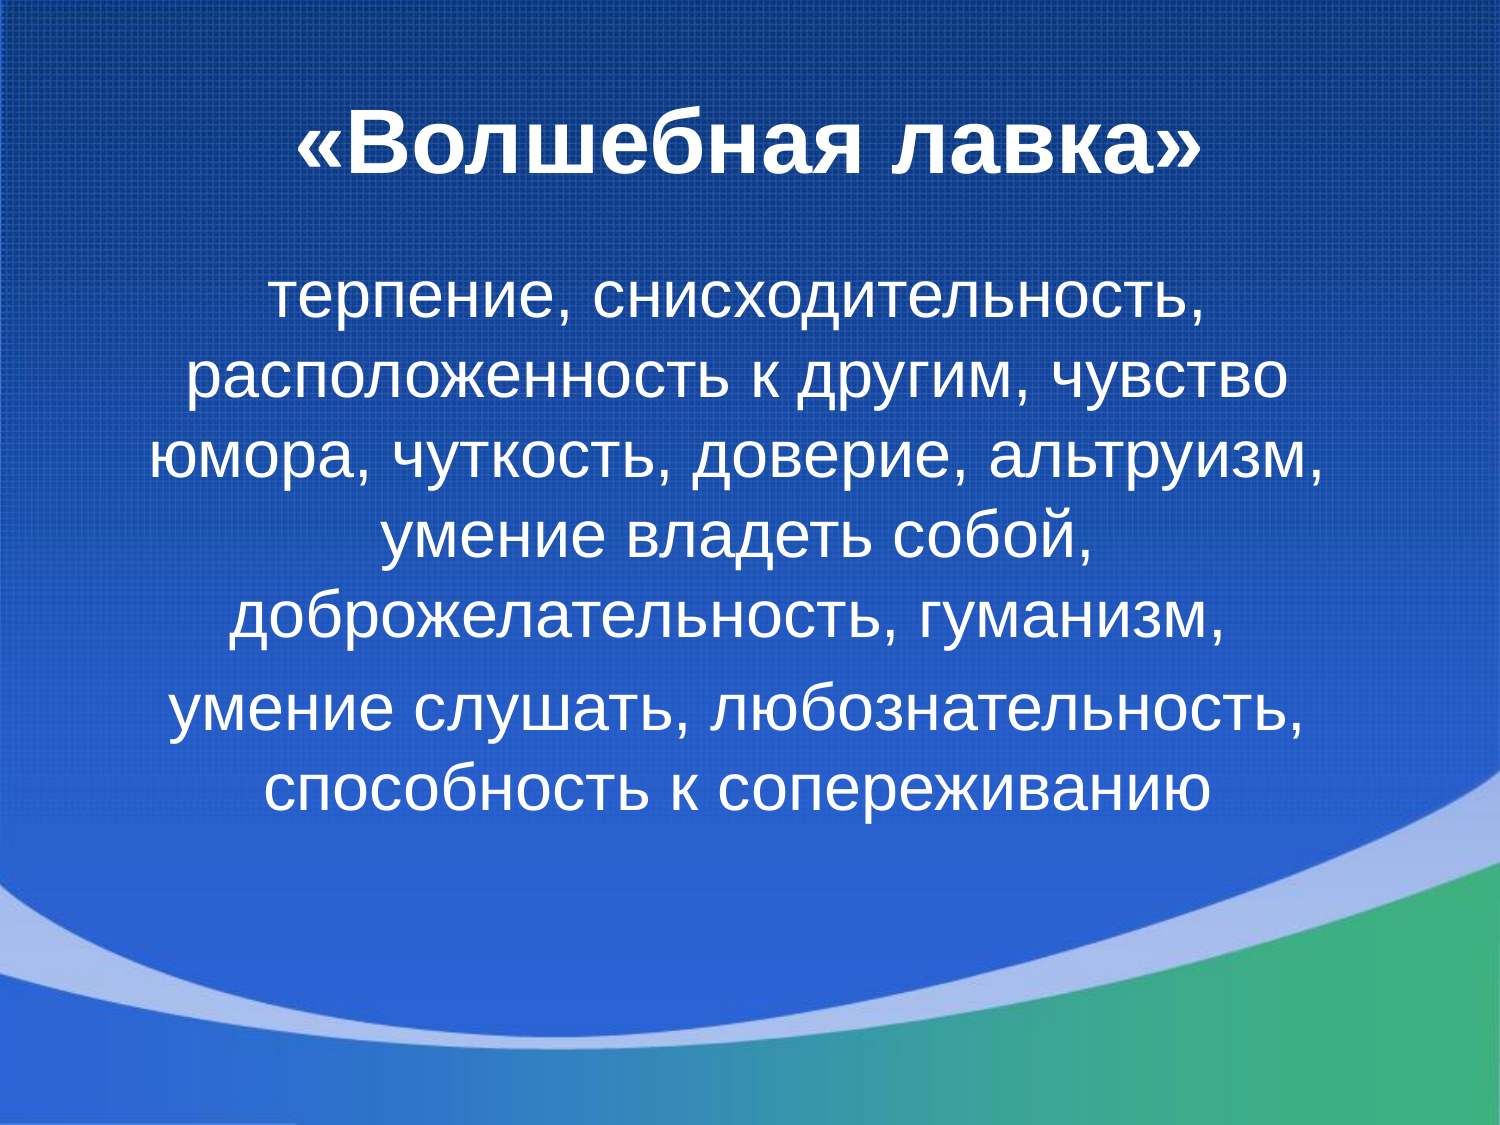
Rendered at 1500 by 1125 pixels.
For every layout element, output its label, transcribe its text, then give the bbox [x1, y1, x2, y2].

title «Волшебная лавка» [112, 66, 1388, 208]
picture [0, 0, 1500, 1125]
subtitle терпение, снисходительность, расположенность к другим, чувство юмора, чуткость, доверие, альтруизм, умение владеть собой, доброжелательность, гуманизм, умение слушать, любознательность, способность к сопереживанию [88, 243, 1388, 1000]
